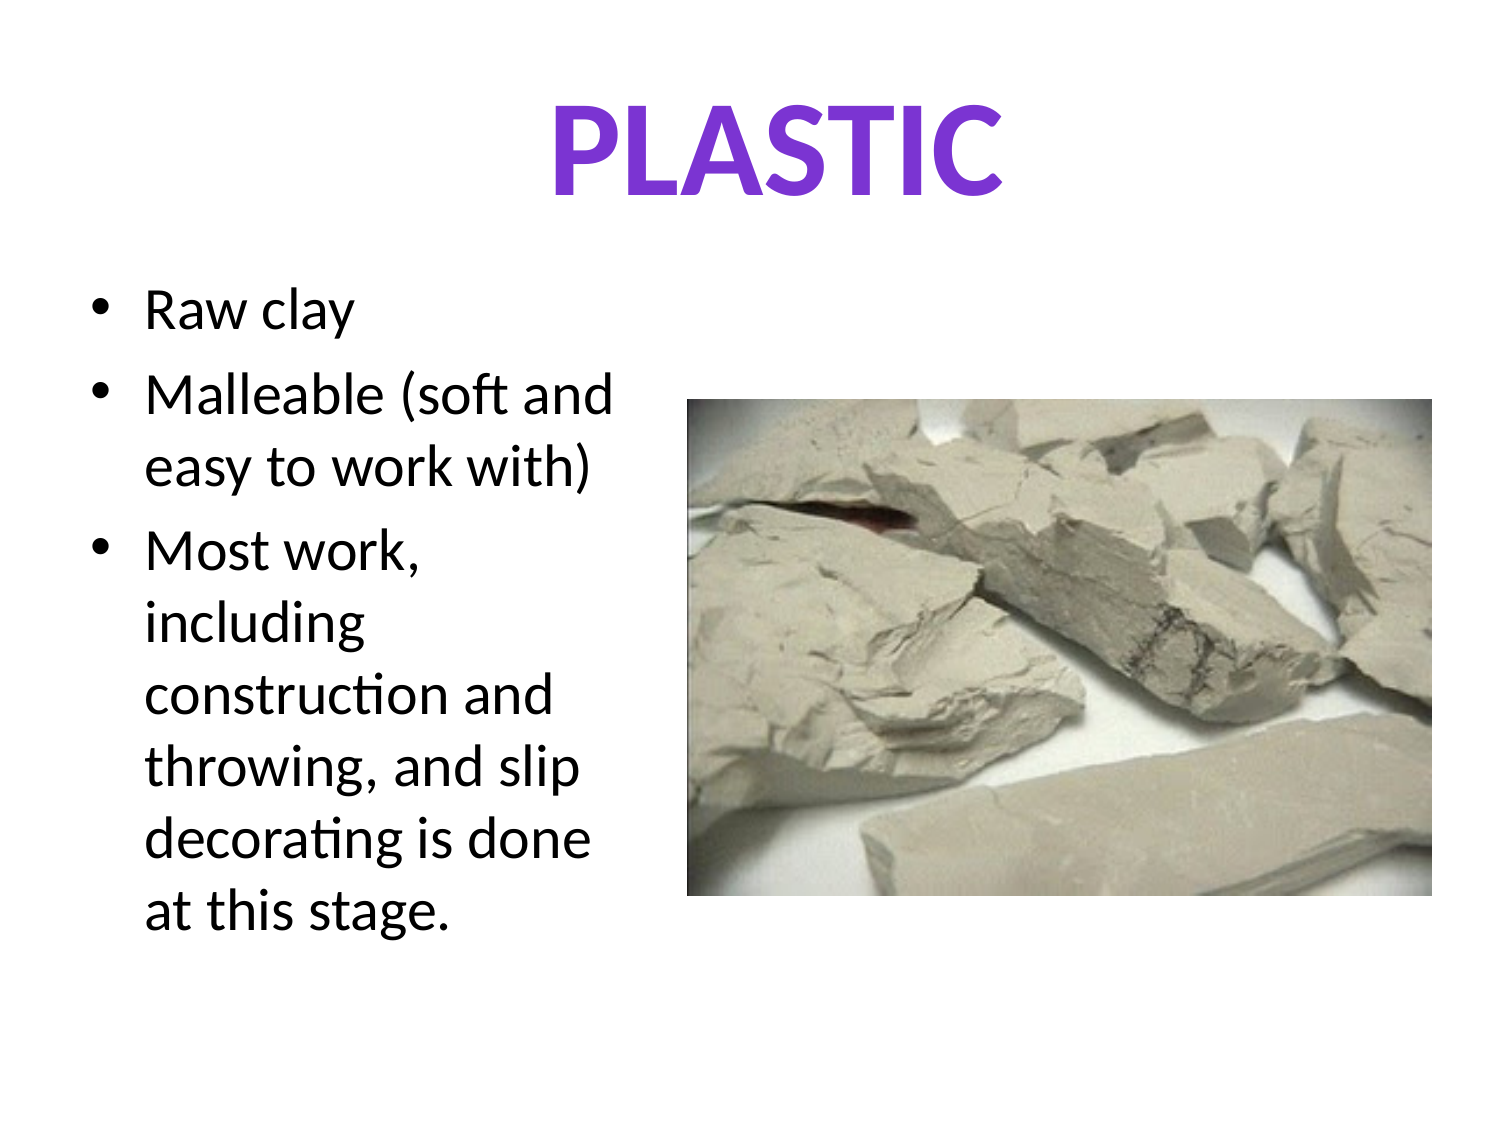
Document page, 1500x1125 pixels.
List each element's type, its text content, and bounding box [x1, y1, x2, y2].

list Raw clay Malleable (soft and easy to work with) Most work, including construction and throwing, and slip decorating is done at this stage. [75, 262, 638, 1005]
picture [687, 399, 1432, 896]
text_box Plastic [533, 50, 1020, 230]
